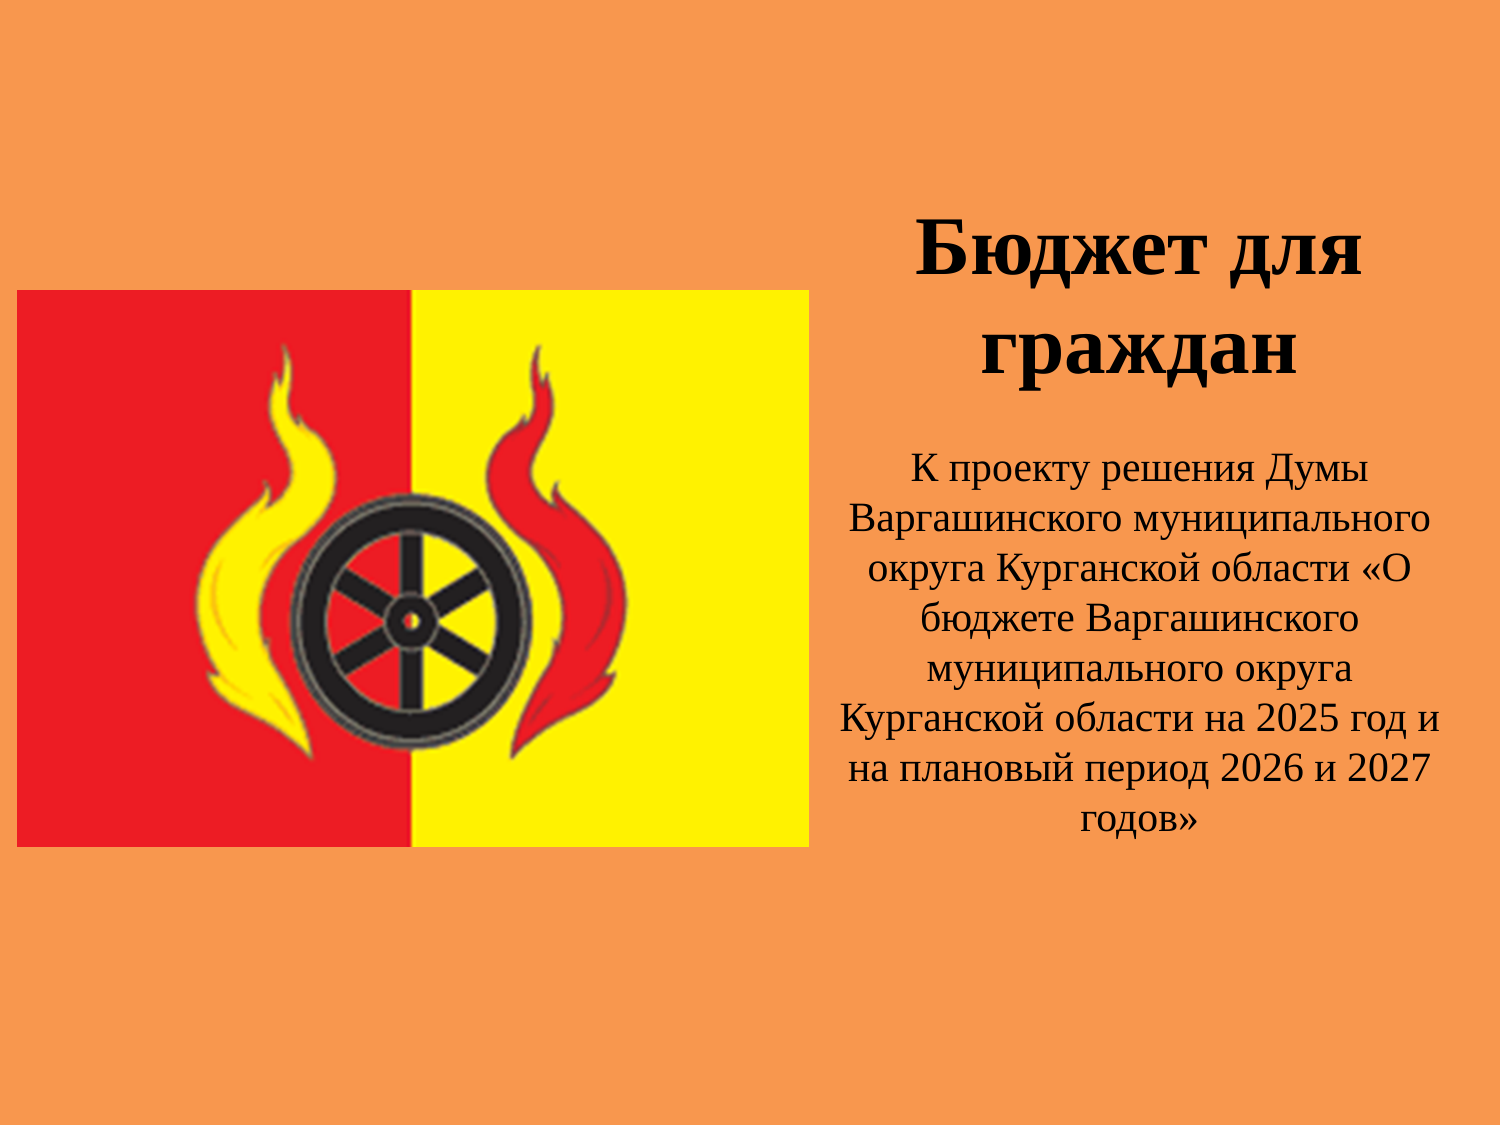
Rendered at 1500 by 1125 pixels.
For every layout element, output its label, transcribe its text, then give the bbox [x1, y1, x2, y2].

picture [17, 290, 810, 847]
subtitle К проекту решения Думы Варгашинского муниципального округа Курганской области «О бюджете Варгашинского муниципального округа Курганской области на 2025 год и на плановый период 2026 и 2027 годов» [815, 432, 1471, 693]
title Бюджет для граждан [879, 160, 1400, 421]
